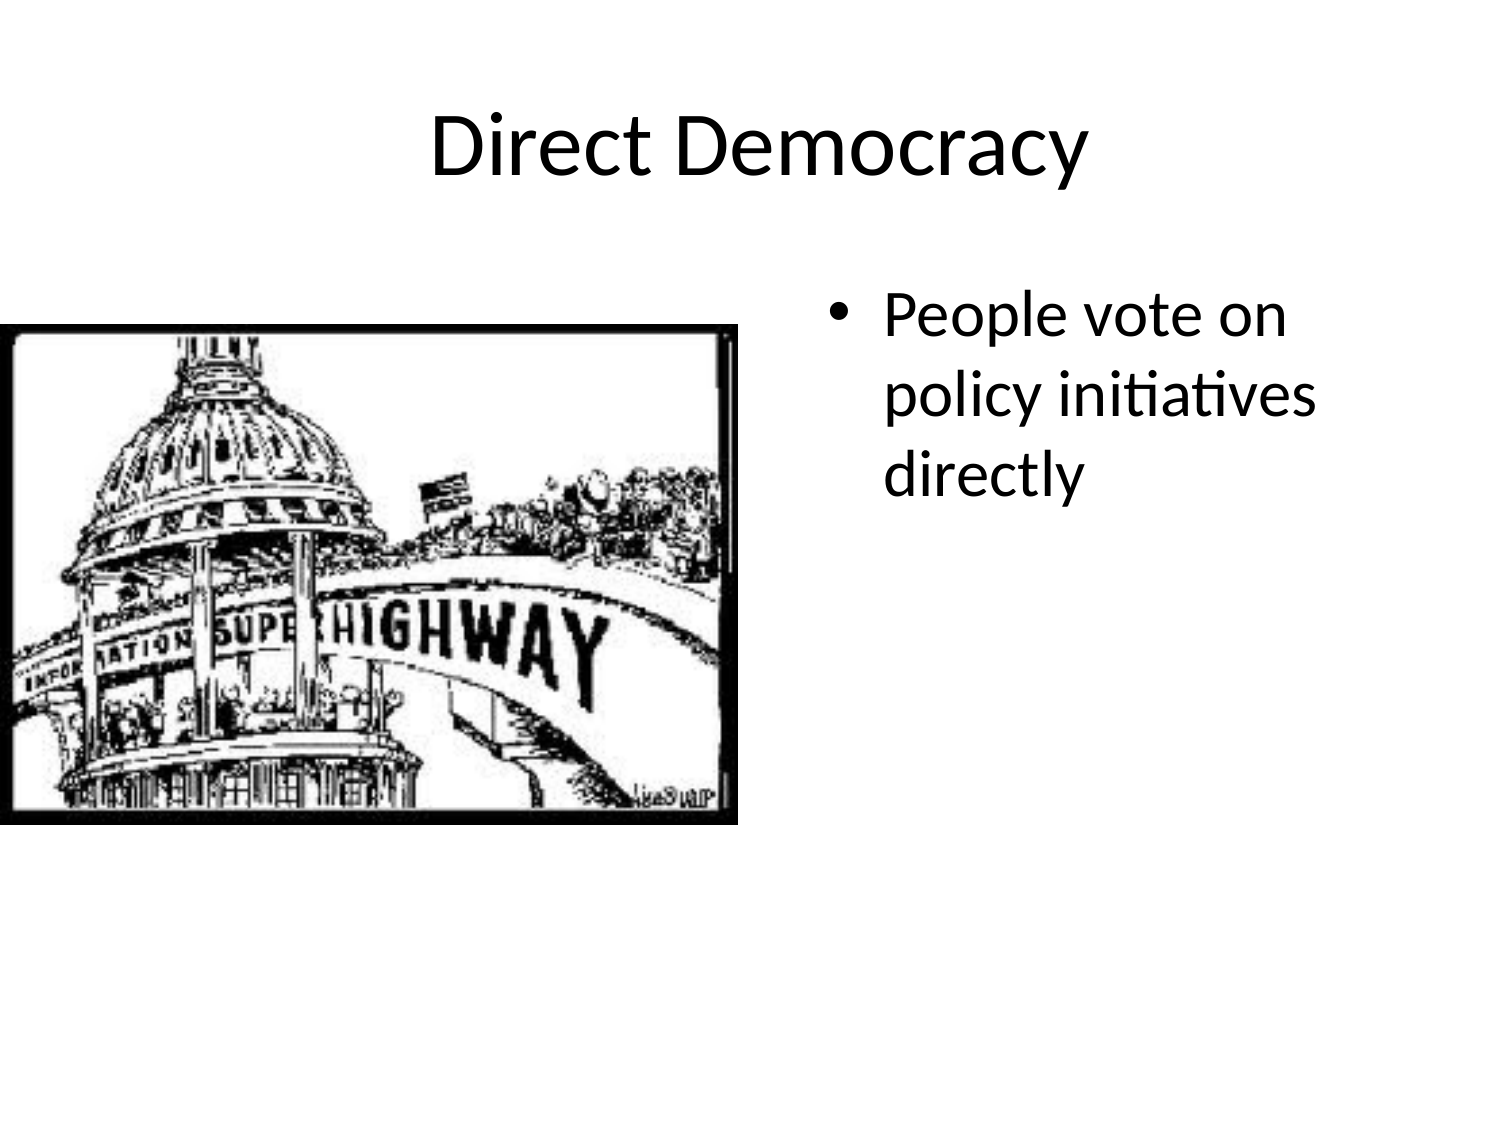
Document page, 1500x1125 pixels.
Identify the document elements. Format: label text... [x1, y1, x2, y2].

title Direct Democracy [75, 45, 1425, 233]
list People vote on policy initiatives directly [812, 262, 1425, 1005]
picture [0, 324, 738, 826]
